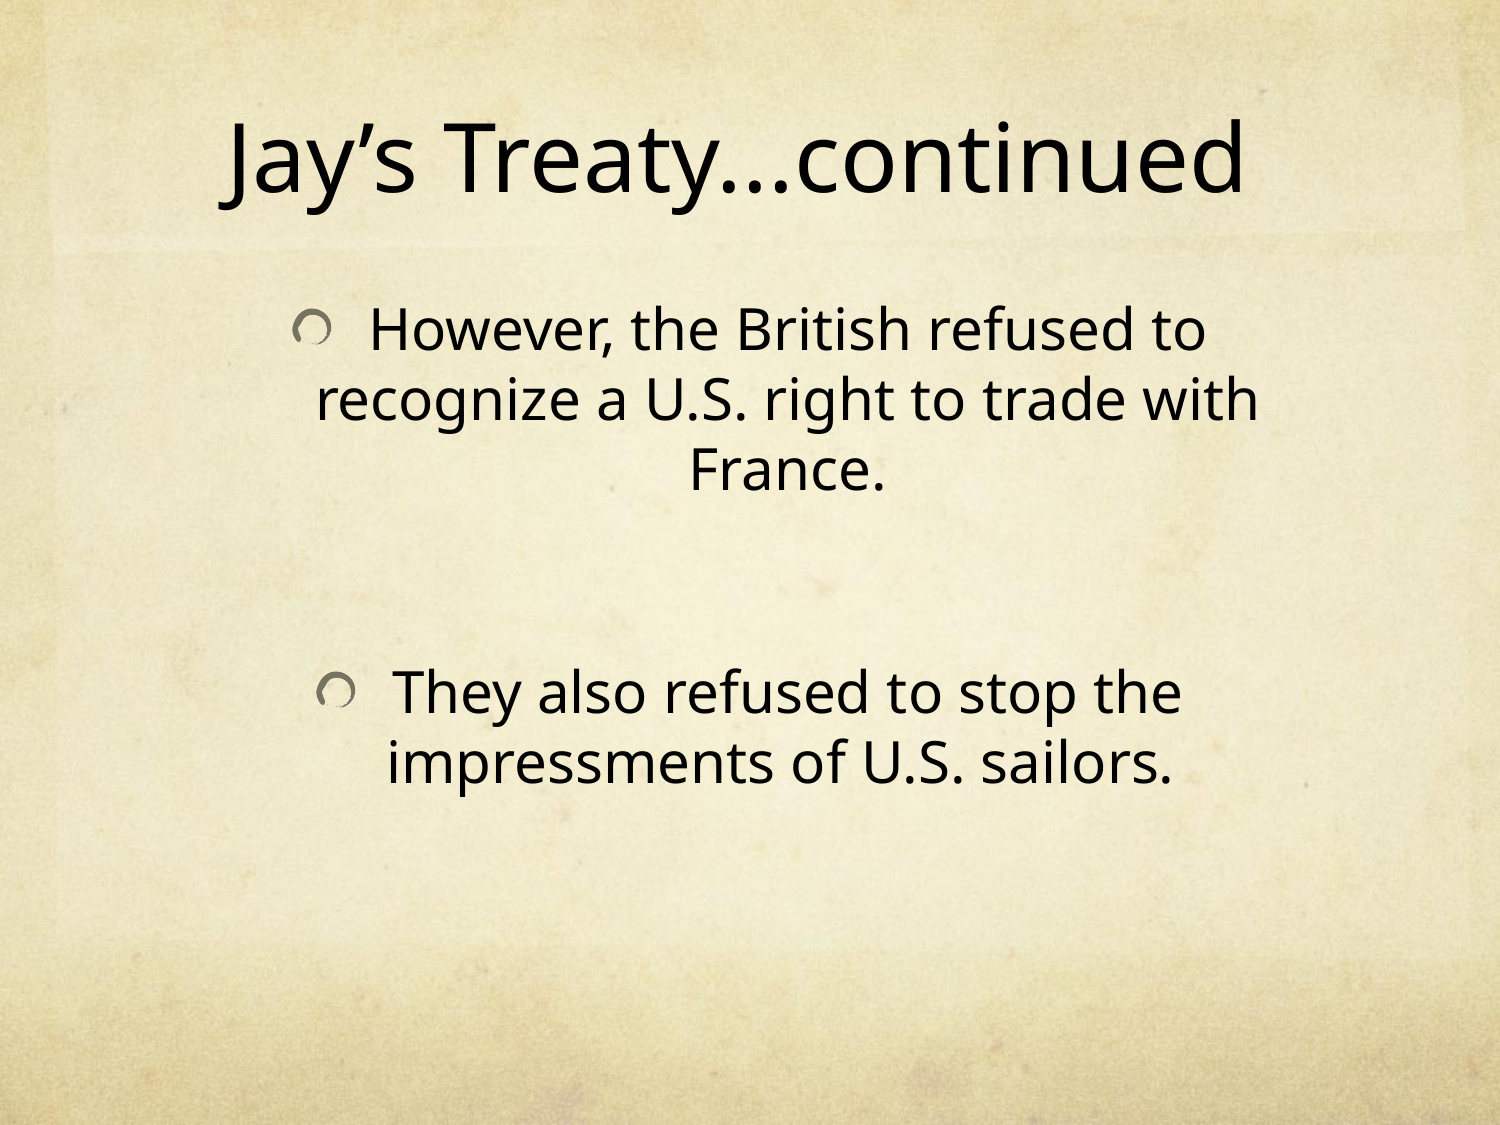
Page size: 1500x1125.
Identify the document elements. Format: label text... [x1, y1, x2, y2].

picture [0, 0, 1500, 1125]
list However, the British refused to recognize a U.S. right to trade with France. They also refused to stop the impressments of U.S. sailors. [150, 284, 1350, 950]
title Jay’s Treaty...continued [150, 82, 1350, 225]
